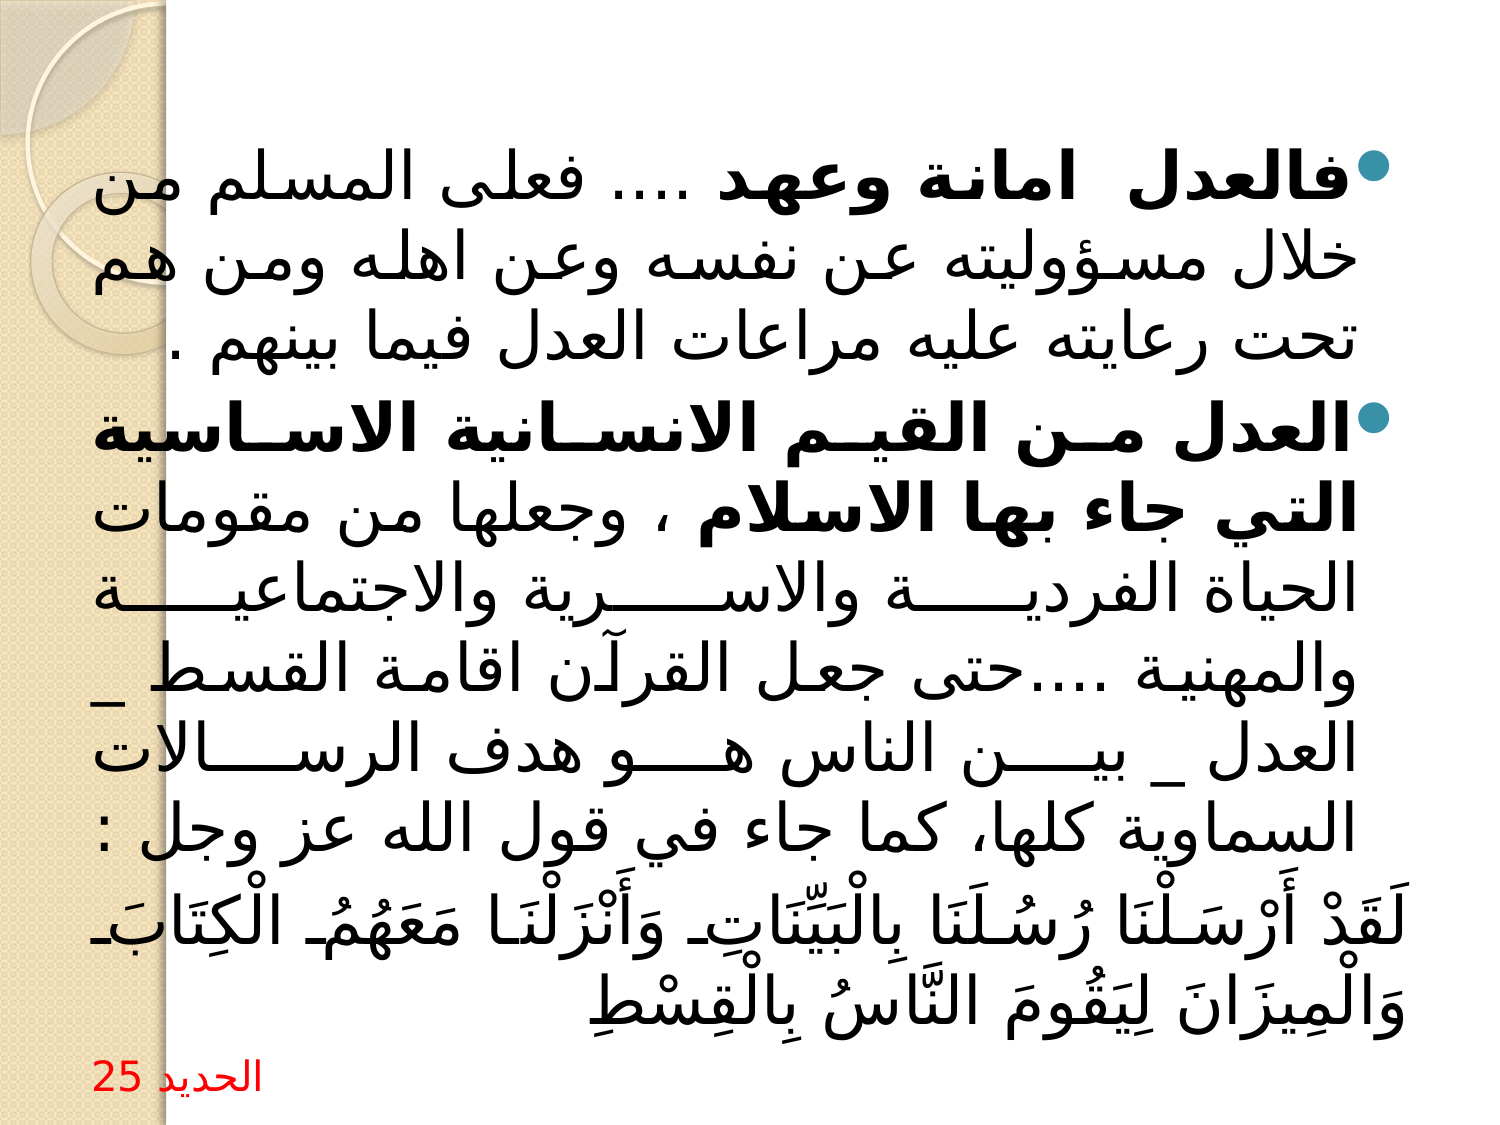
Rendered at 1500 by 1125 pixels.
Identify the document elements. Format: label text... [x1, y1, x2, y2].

list فالعدل امانة وعهد .... فعلى المسلم من خلال مسؤوليته عن نفسه وعن اهله ومن هم تحت رعايته عليه مراعات العدل فيما بينهم . العدل من القيم الانسانية الاساسية التي جاء بها الاسلام ، وجعلها من مقومات الحياة الفردية والاسرية والاجتماعية والمهنية ....حتى جعل القرآن اقامة القسط _ العدل _ بين الناس هو هدف الرسالات السماوية كلها، كما جاء في قول الله عز وجل : لَقَدْ أَرْسَلْنَا رُسُلَنَا بِالْبَيِّنَاتِ وَأَنْزَلْنَا مَعَهُمُ الْكِتَابَ وَالْمِيزَانَ لِيَقُومَ النَّاسُ بِالْقِسْطِ الحديد 25 [76, 125, 1436, 1071]
